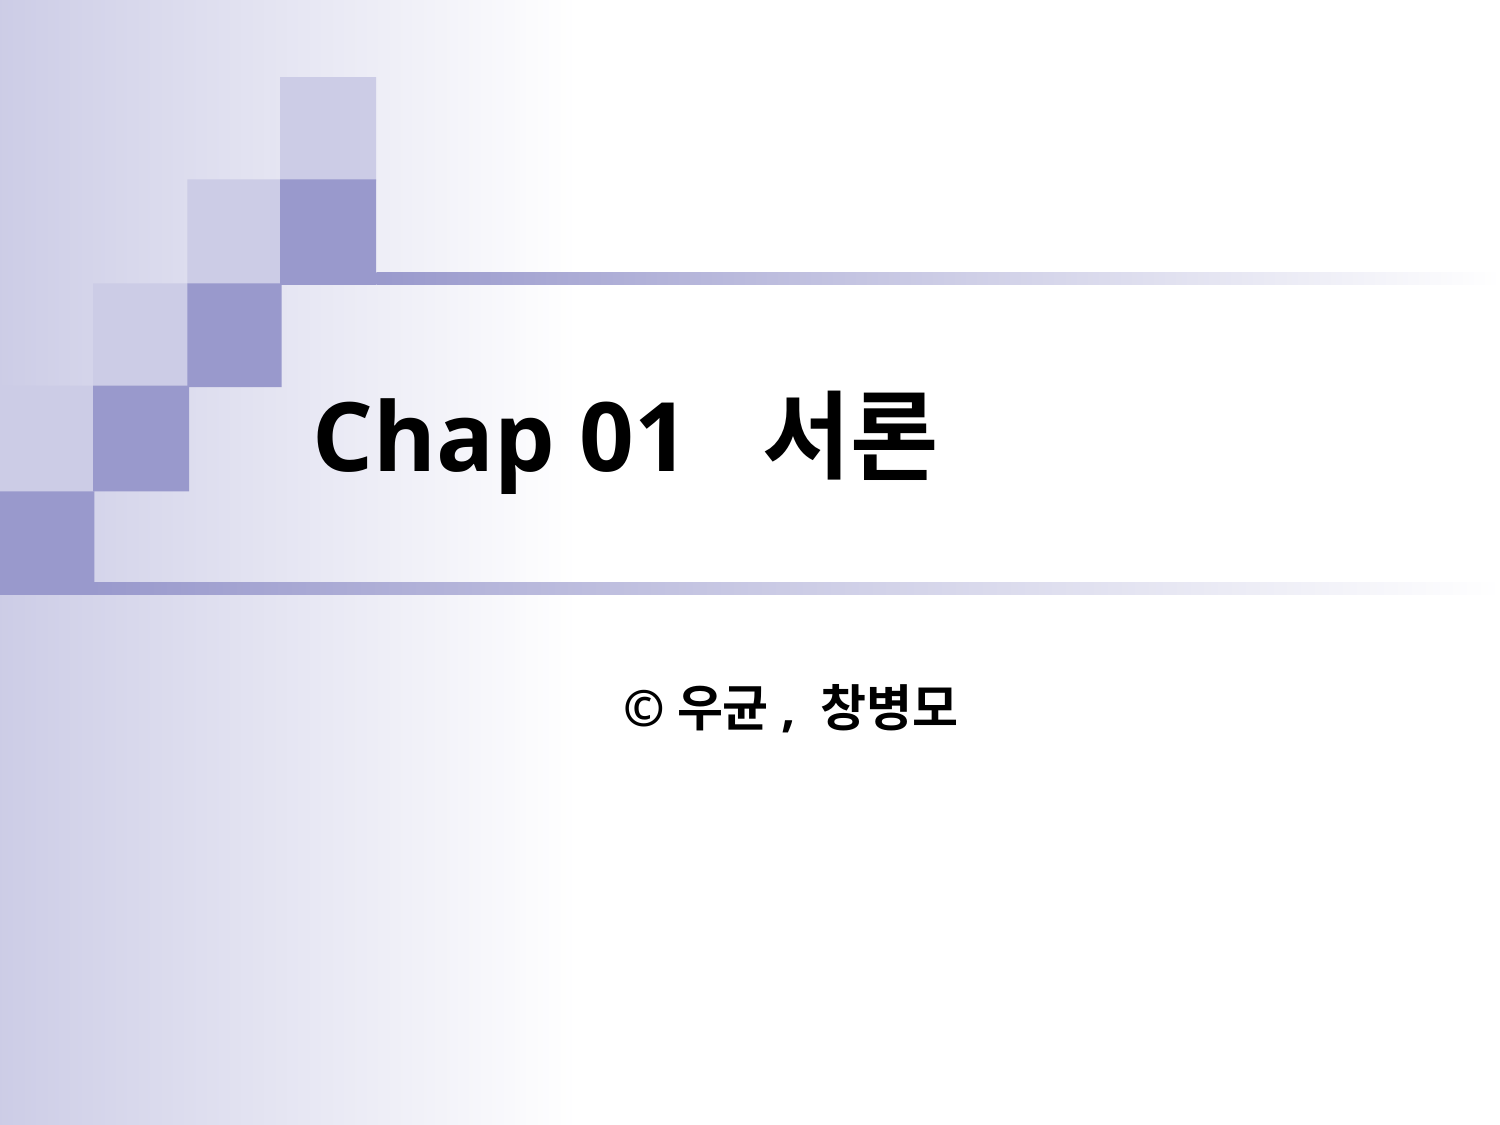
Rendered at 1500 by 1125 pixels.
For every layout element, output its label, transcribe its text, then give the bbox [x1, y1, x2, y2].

text_box ©우균, 창병모 [608, 668, 974, 744]
text_box Chap 01 서론 [297, 291, 1484, 575]
